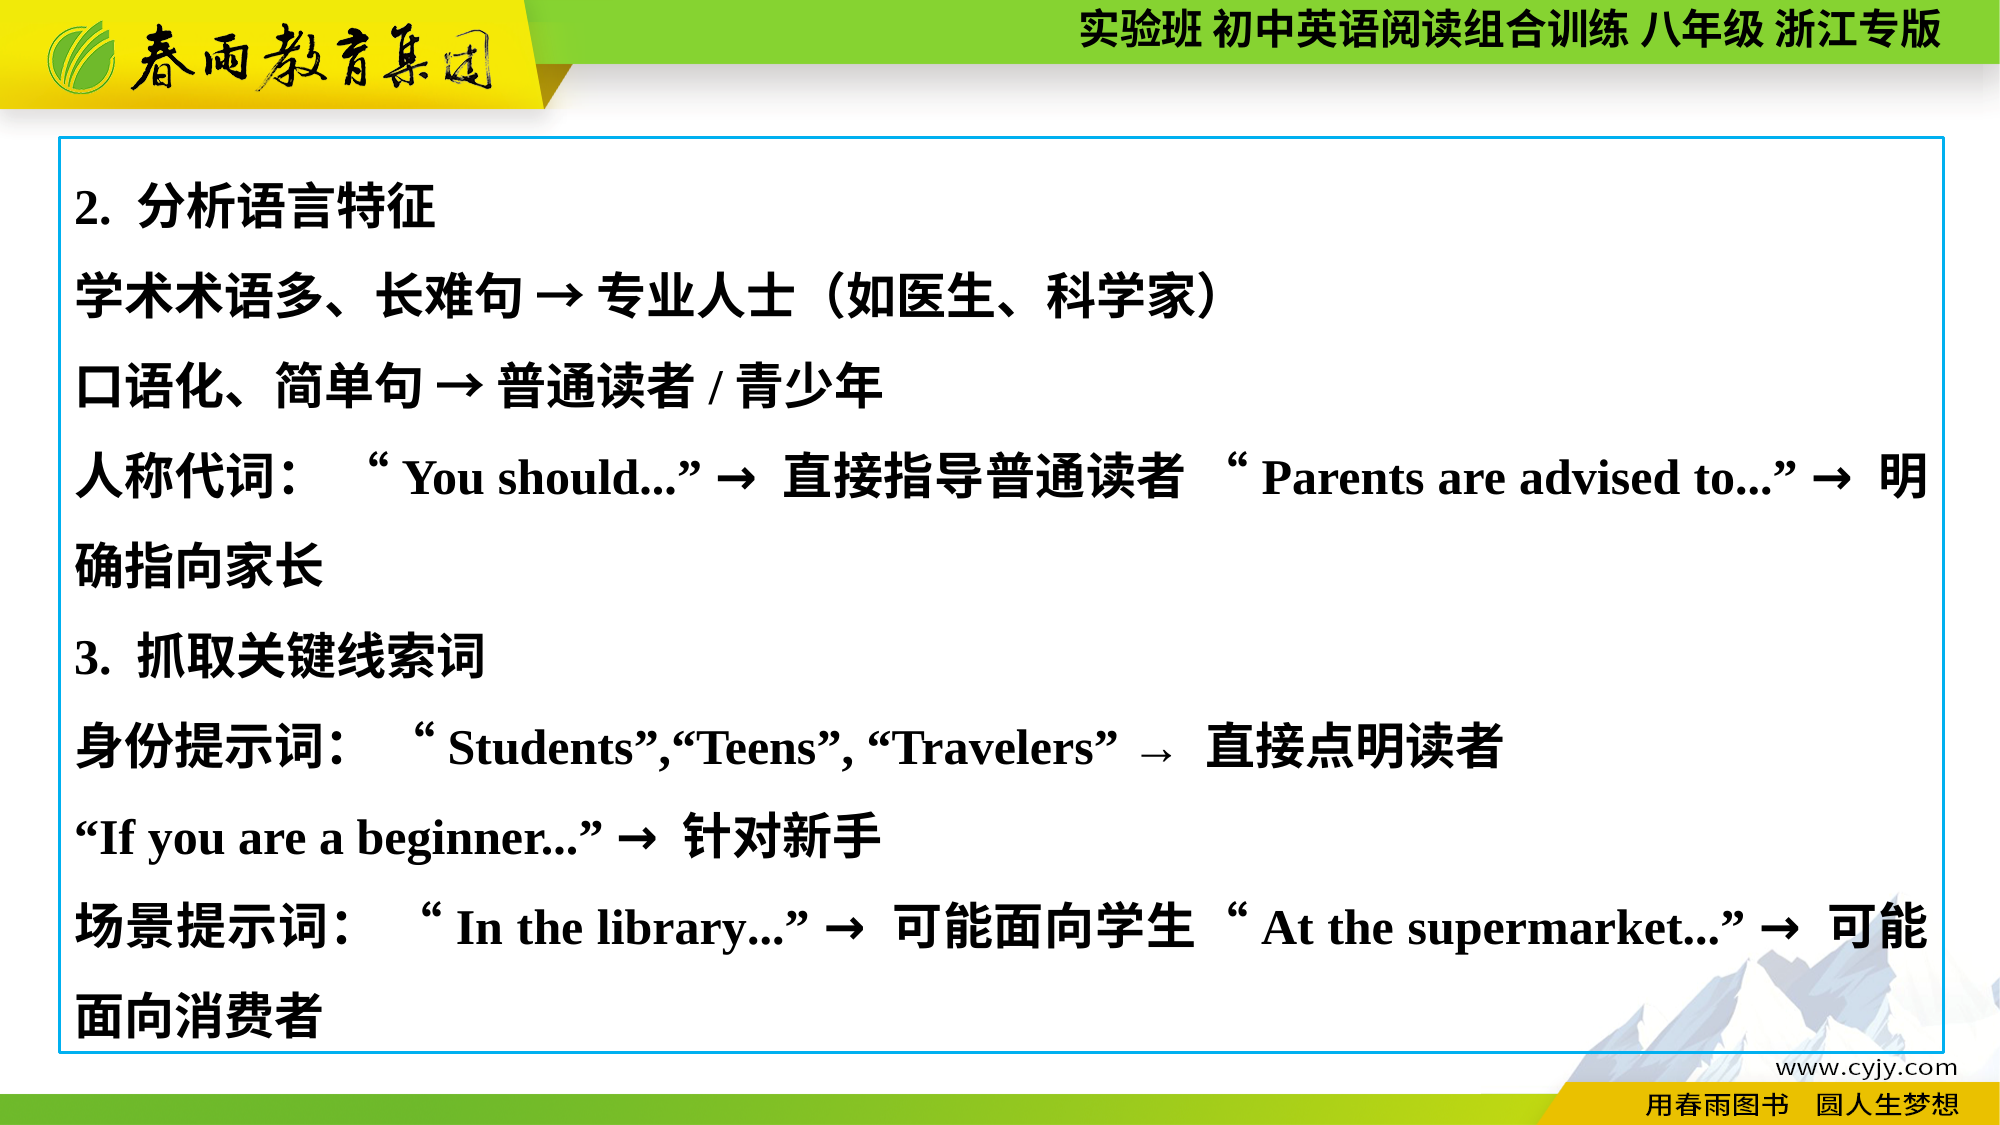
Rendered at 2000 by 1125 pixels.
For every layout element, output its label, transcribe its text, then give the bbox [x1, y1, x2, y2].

picture [0, 0, 2000, 1125]
text_box 2. 分析语言特征 学术术语多、长难句 → 专业人士（如医生、科学家） 口语化、简单句 → 普通读者/青少年 人称代词： “You should...” → 直接指导普通读者 “Parents are advised to...” → 明确指向家长 3. 抓取关键线索词 身份提示词： “Students”,“Teens”, “Travelers” → 直接点明读者 “If you are a beginner...” → 针对新手 场景提示词： “In the library...” → 可能面向学生“At the supermarket...” → 可能面向消费者 [59, 137, 1944, 1053]
